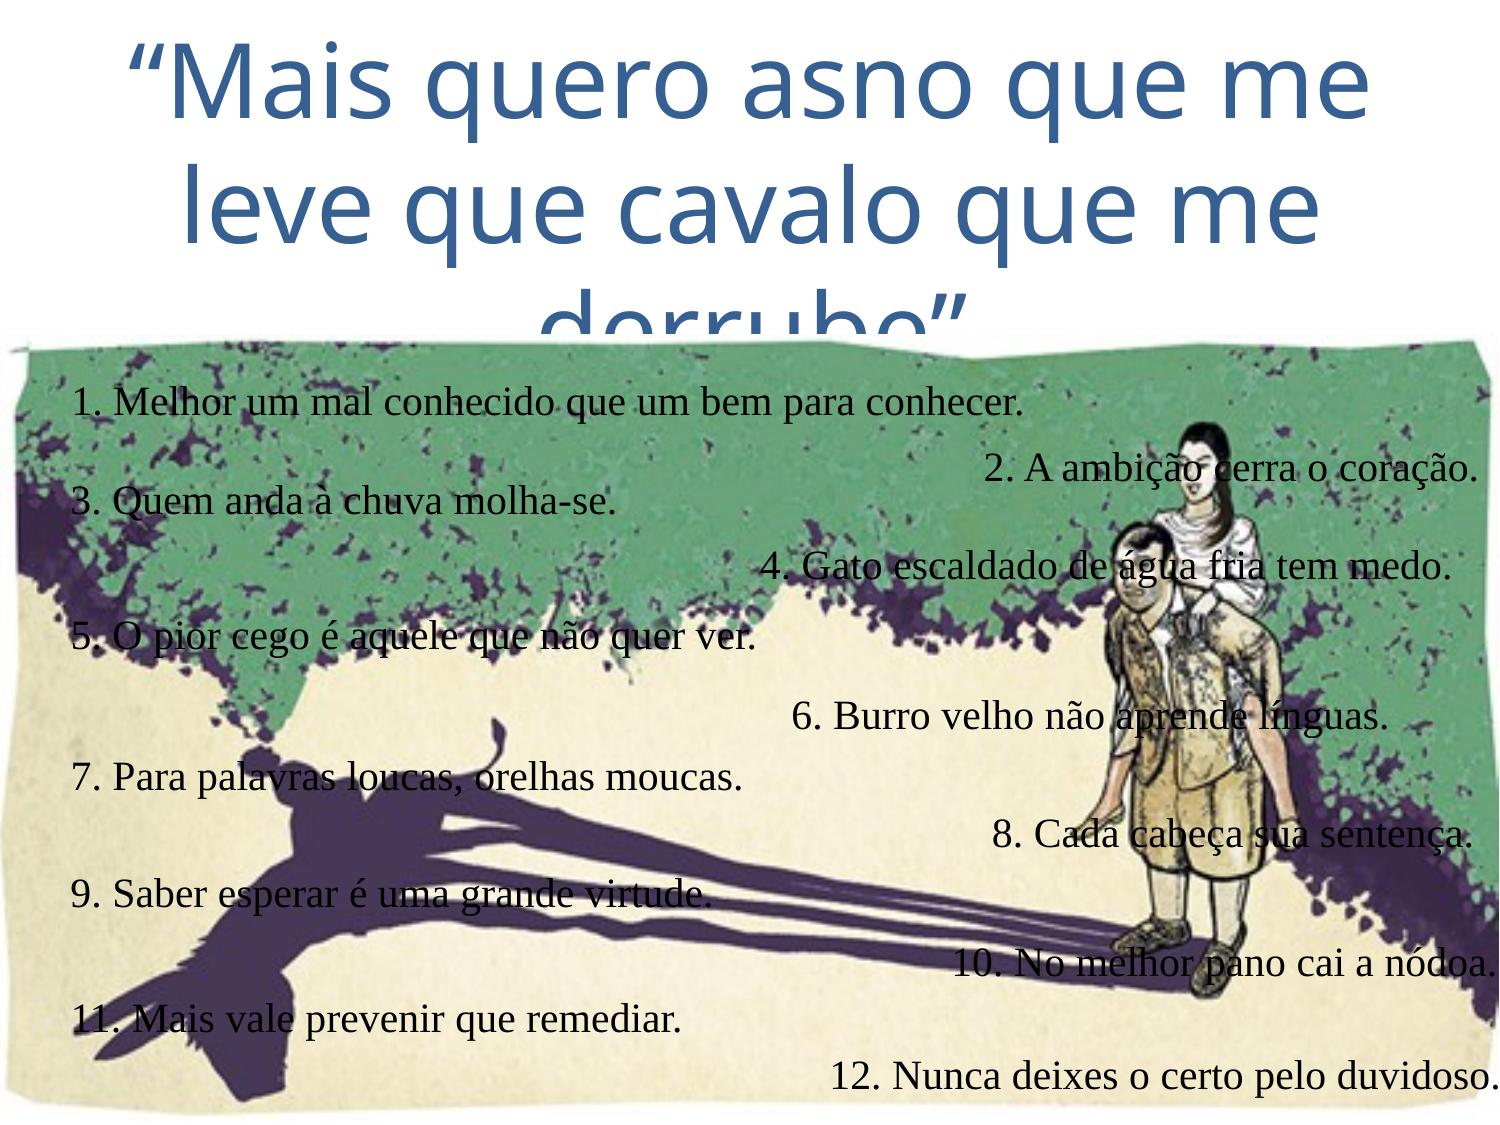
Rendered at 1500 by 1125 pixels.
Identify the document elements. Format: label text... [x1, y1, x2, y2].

title “Mais quero asno que me leve que cavalo que me derrube” [90, 42, 1413, 333]
picture [0, 334, 1499, 1122]
